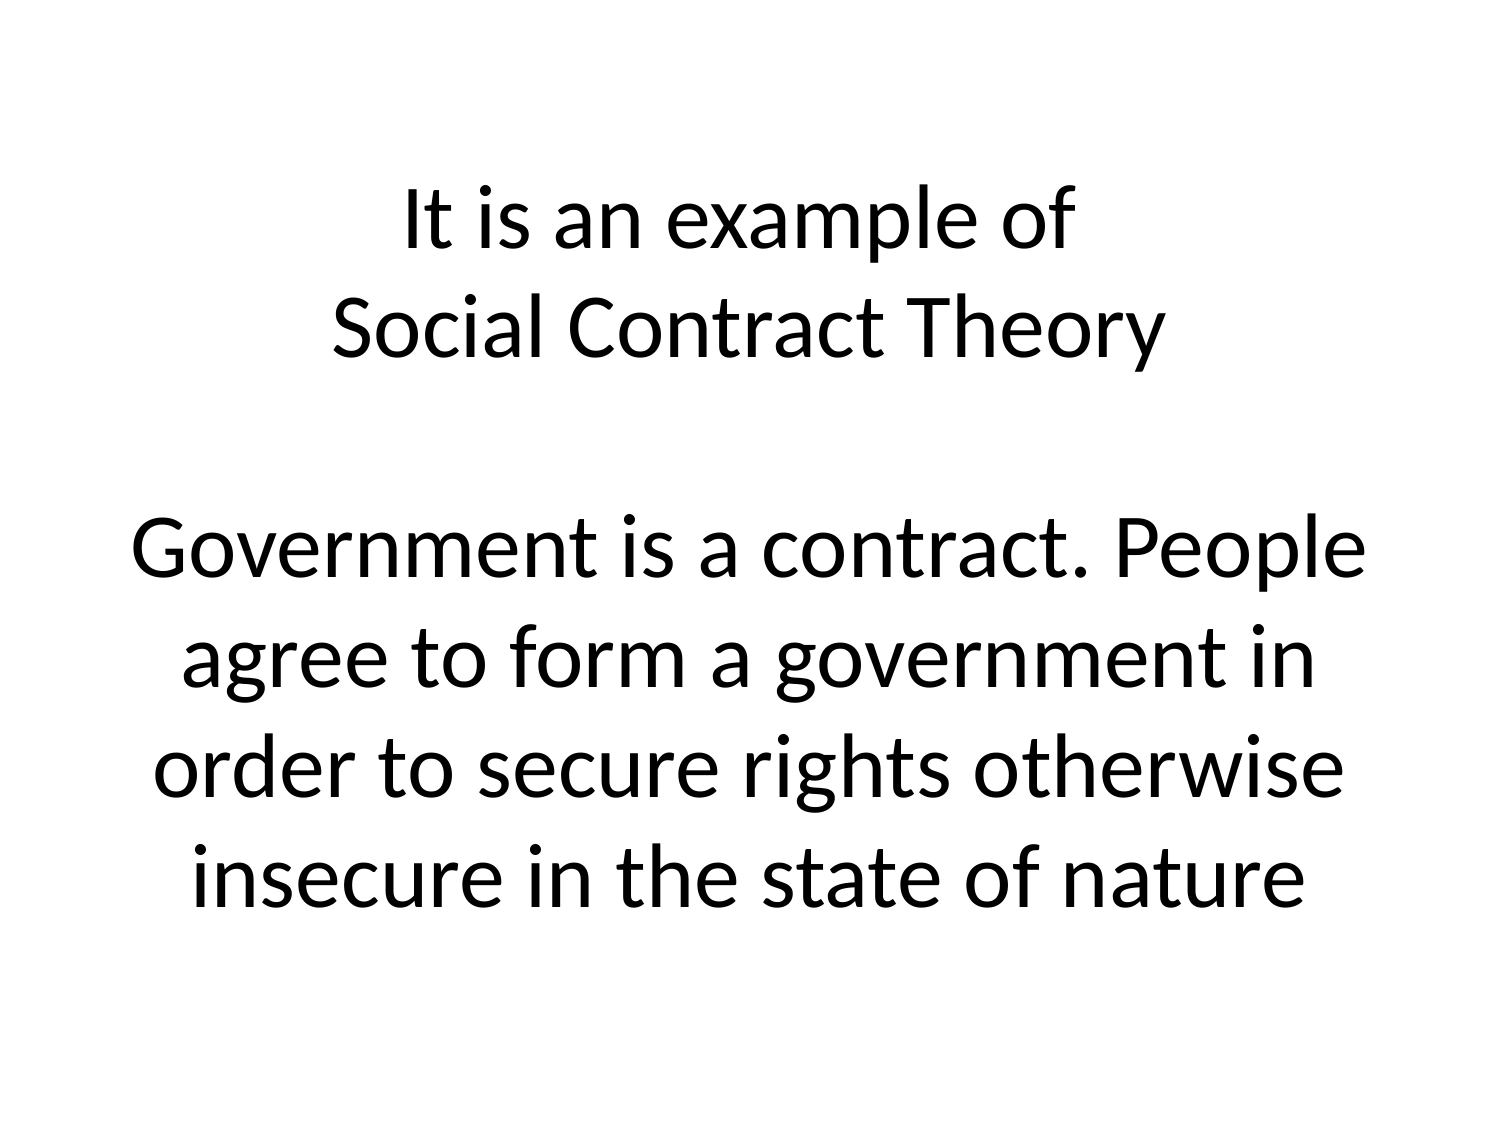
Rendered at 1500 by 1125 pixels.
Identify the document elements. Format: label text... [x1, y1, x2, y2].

title It is an example of Social Contract Theory Government is a contract. People agree to form a government in order to secure rights otherwise insecure in the state of nature [74, 44, 1426, 1038]
